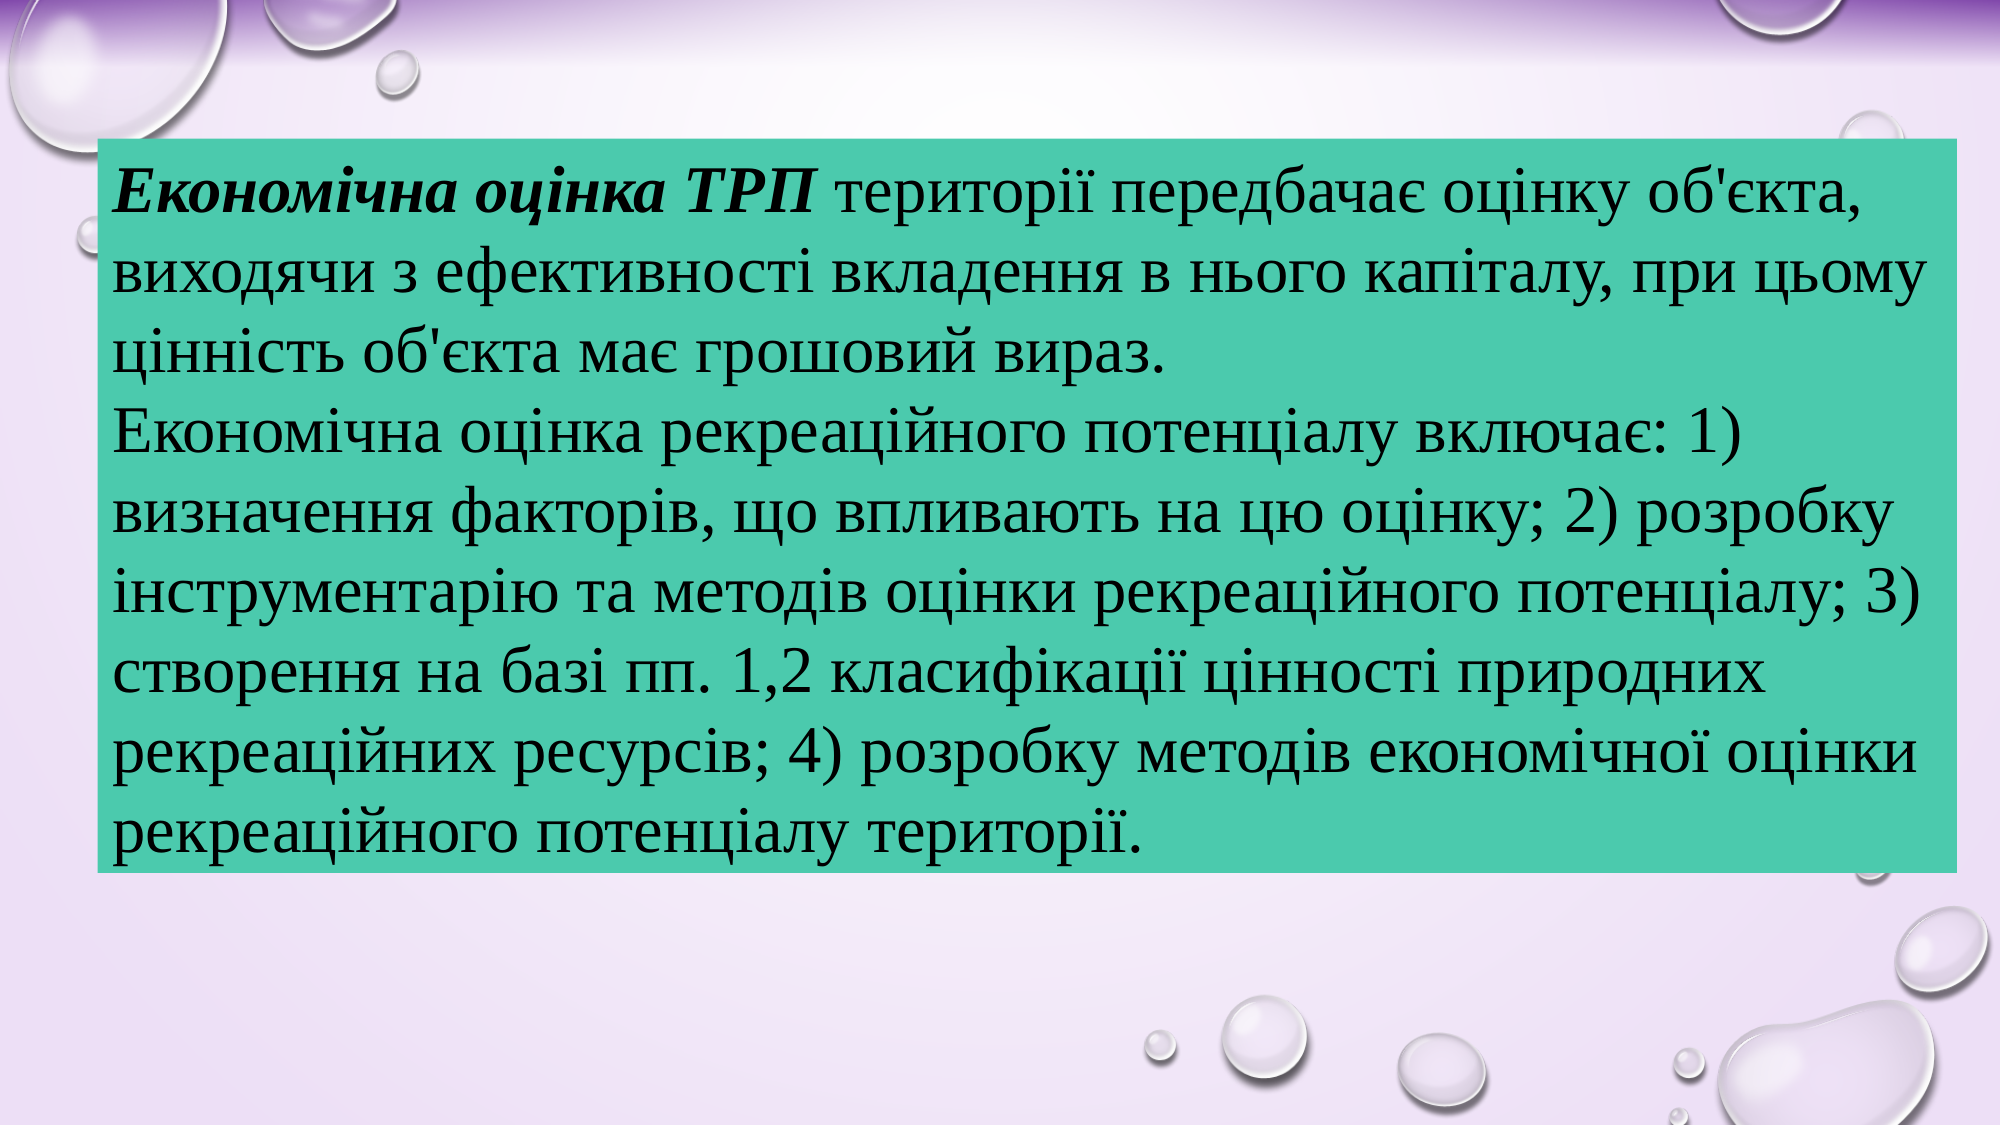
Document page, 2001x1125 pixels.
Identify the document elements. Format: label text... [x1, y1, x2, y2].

text_box Економічна оцінка ТРП території передбачає оцінку об'єкта, виходячи з ефективності вкладення в нього капіталу, при цьому цінність об'єкта має грошовий вираз. Економічна оцінка рекреаційного потенціалу включає: 1) визначення факторів, що впливають на цю оцінку; 2) розробку інструментарію та методів оцінки рекреаційного потенціалу; 3) створення на базі пп. 1,2 класифікації цінності природних рекреаційних ресурсів; 4) розробку методів економічної оцінки рекреаційного потенціалу території. [97, 138, 1957, 873]
picture [0, 0, 2000, 1125]
